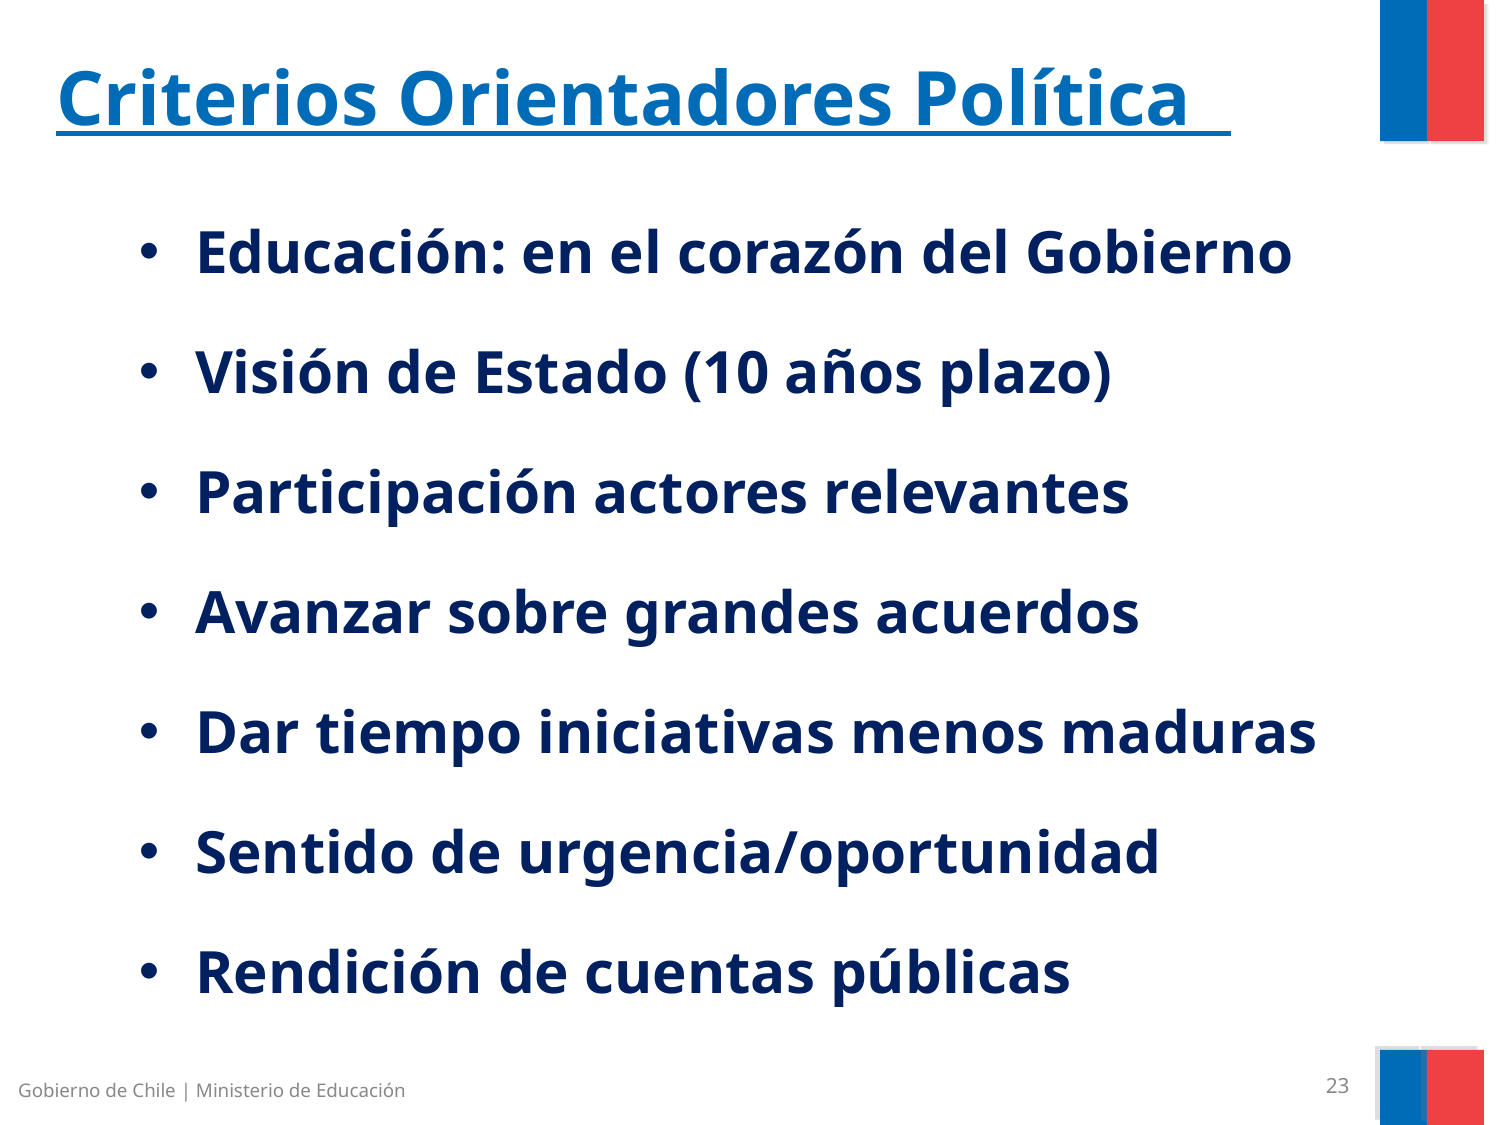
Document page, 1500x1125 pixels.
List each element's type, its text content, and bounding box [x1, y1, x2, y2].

footer Gobierno de Chile | Ministerio de Educación [3, 1070, 479, 1112]
slide_number 23 [1014, 1070, 1365, 1103]
title Criterios Orientadores Política [41, 42, 1500, 231]
list Educación: en el corazón del Gobierno Visión de Estado (10 años plazo) Participación actores relevantes Avanzar sobre grandes acuerdos Dar tiempo iniciativas menos maduras Sentido de urgencia/oportunidad Rendición de cuentas públicas [123, 207, 1466, 951]
